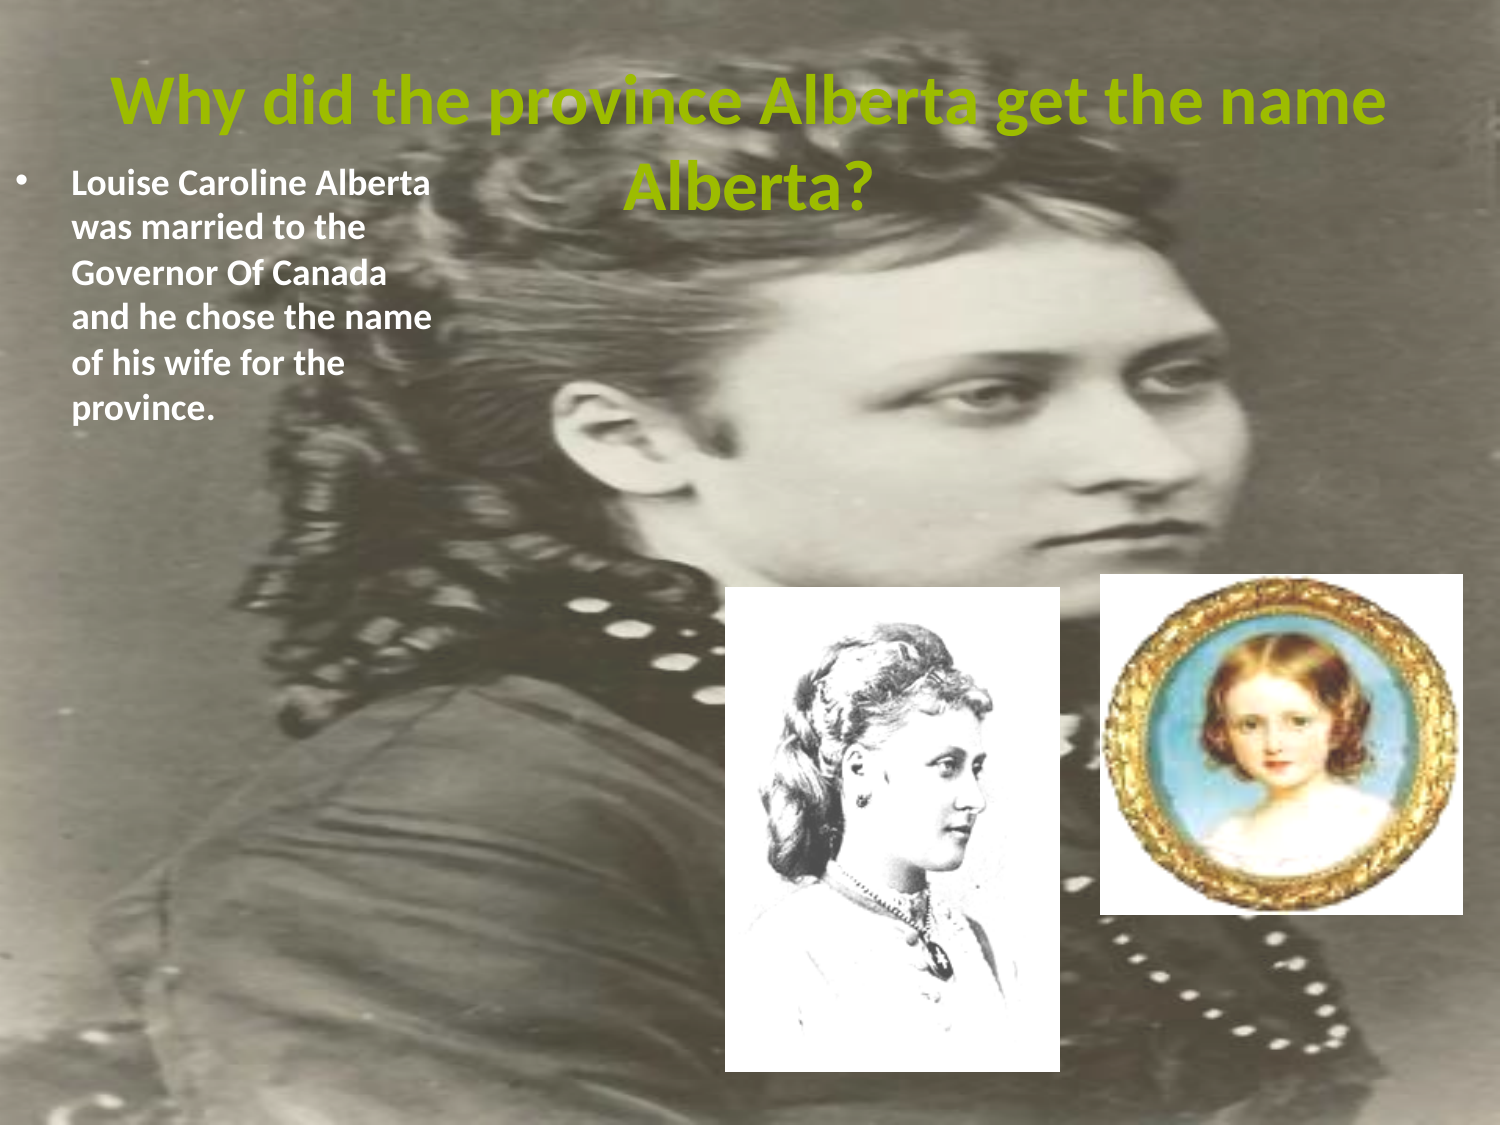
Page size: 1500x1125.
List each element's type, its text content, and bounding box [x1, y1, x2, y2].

picture [1099, 574, 1463, 915]
title Why did the province Alberta get the name Alberta? [75, 45, 1425, 233]
picture [724, 587, 1060, 1072]
list Louise Caroline Alberta was married to the Governor Of Canada and he chose the name of his wife for the province. [0, 149, 463, 825]
